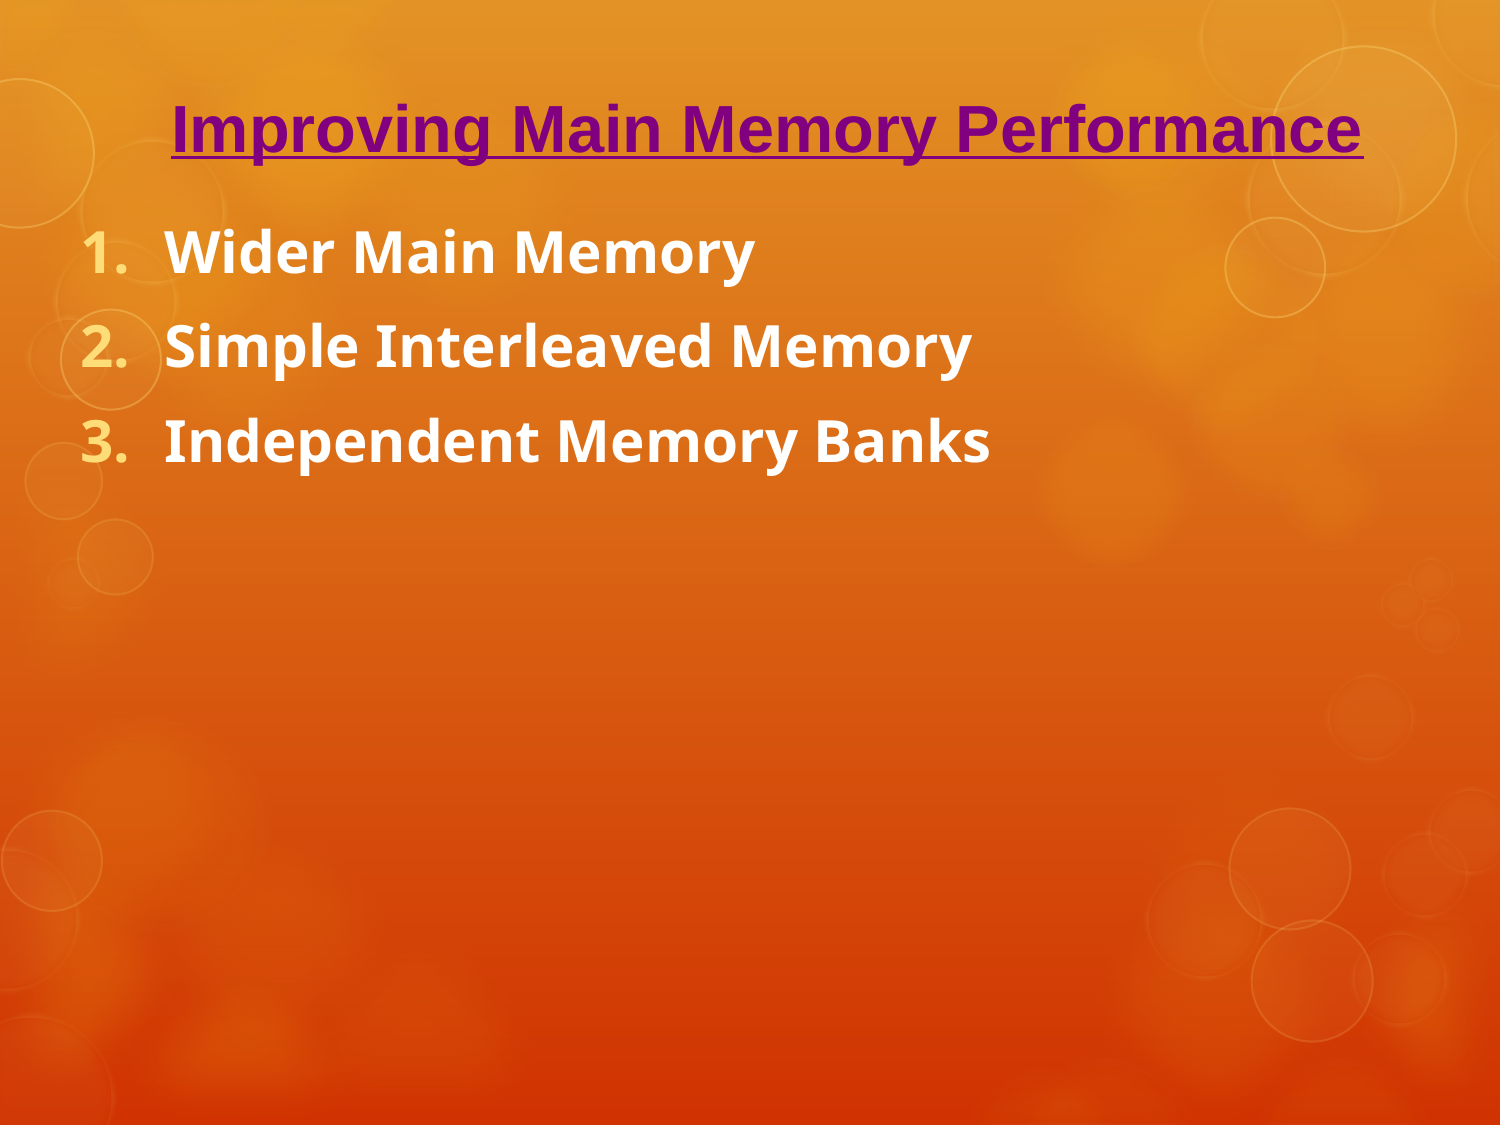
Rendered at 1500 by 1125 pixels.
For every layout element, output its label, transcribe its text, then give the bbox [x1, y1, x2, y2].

list Wider Main Memory Simple Interleaved Memory Independent Memory Banks [64, 208, 1471, 1024]
text_box Improving Main Memory Performance [17, 78, 1500, 173]
